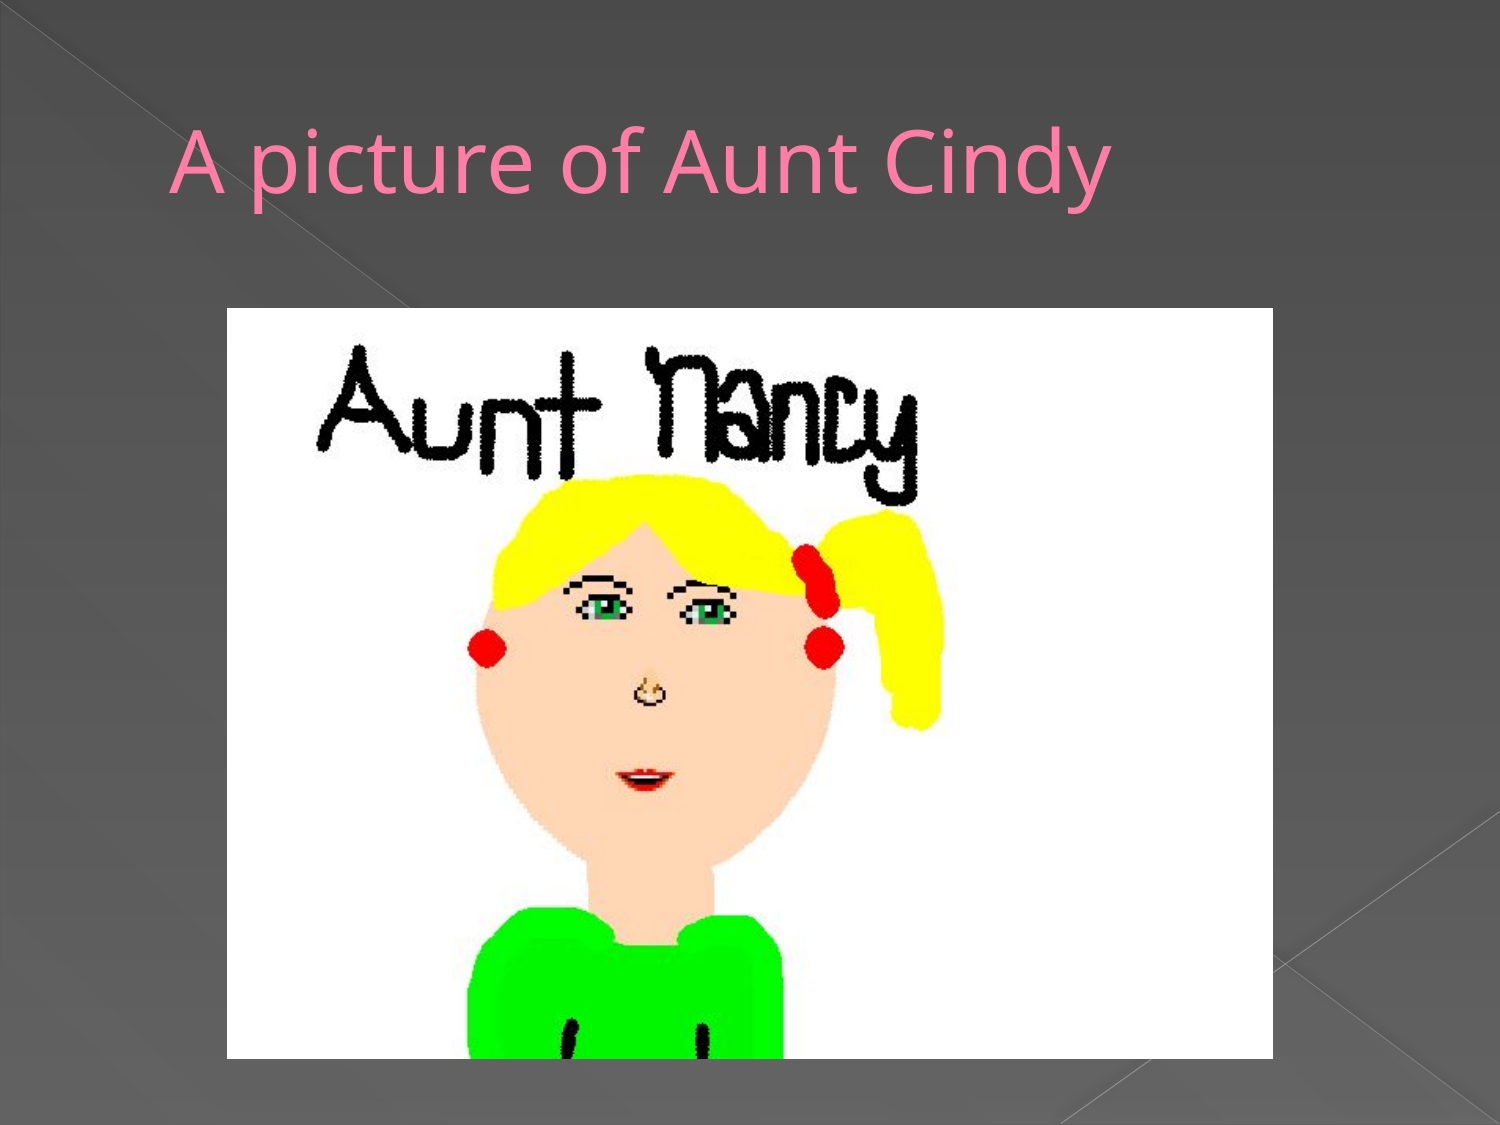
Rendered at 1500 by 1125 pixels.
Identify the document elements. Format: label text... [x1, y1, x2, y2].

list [226, 308, 1273, 1060]
title A picture of Aunt Cindy [75, 43, 1425, 274]
